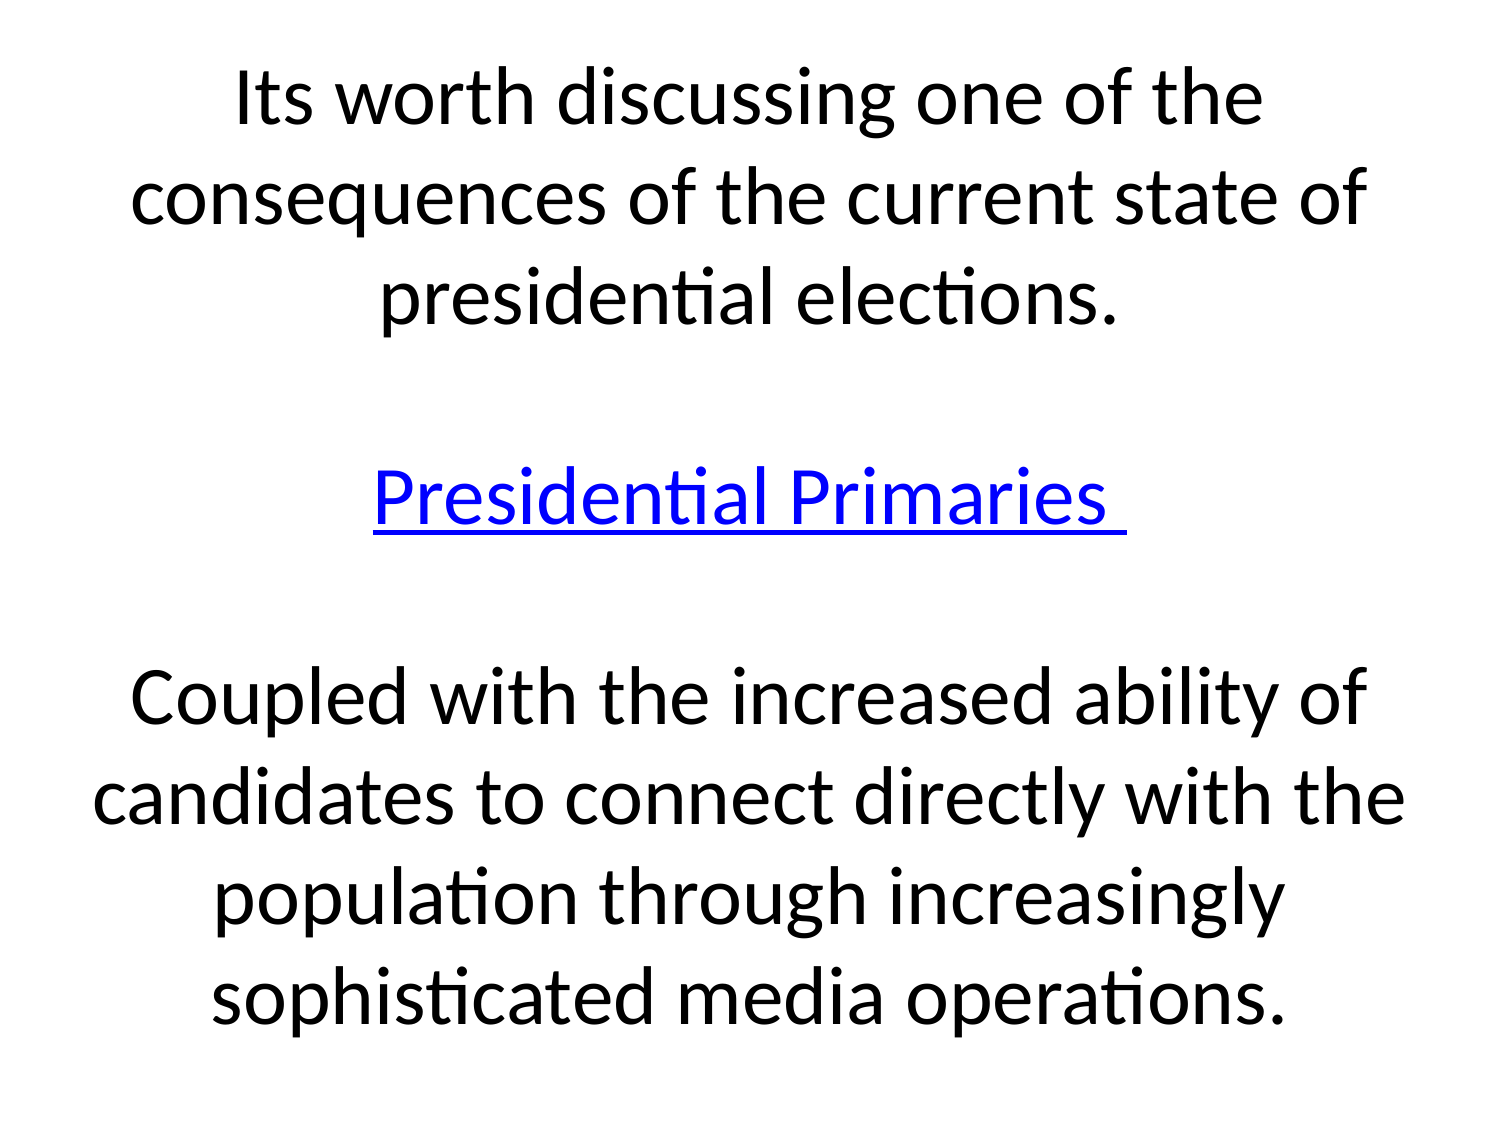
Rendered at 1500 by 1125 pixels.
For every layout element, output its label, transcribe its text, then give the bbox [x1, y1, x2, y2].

title Its worth discussing one of the consequences of the current state of presidential elections. Presidential Primaries Coupled with the increased ability of candidates to connect directly with the population through increasingly sophisticated media operations. [74, 44, 1426, 1038]
